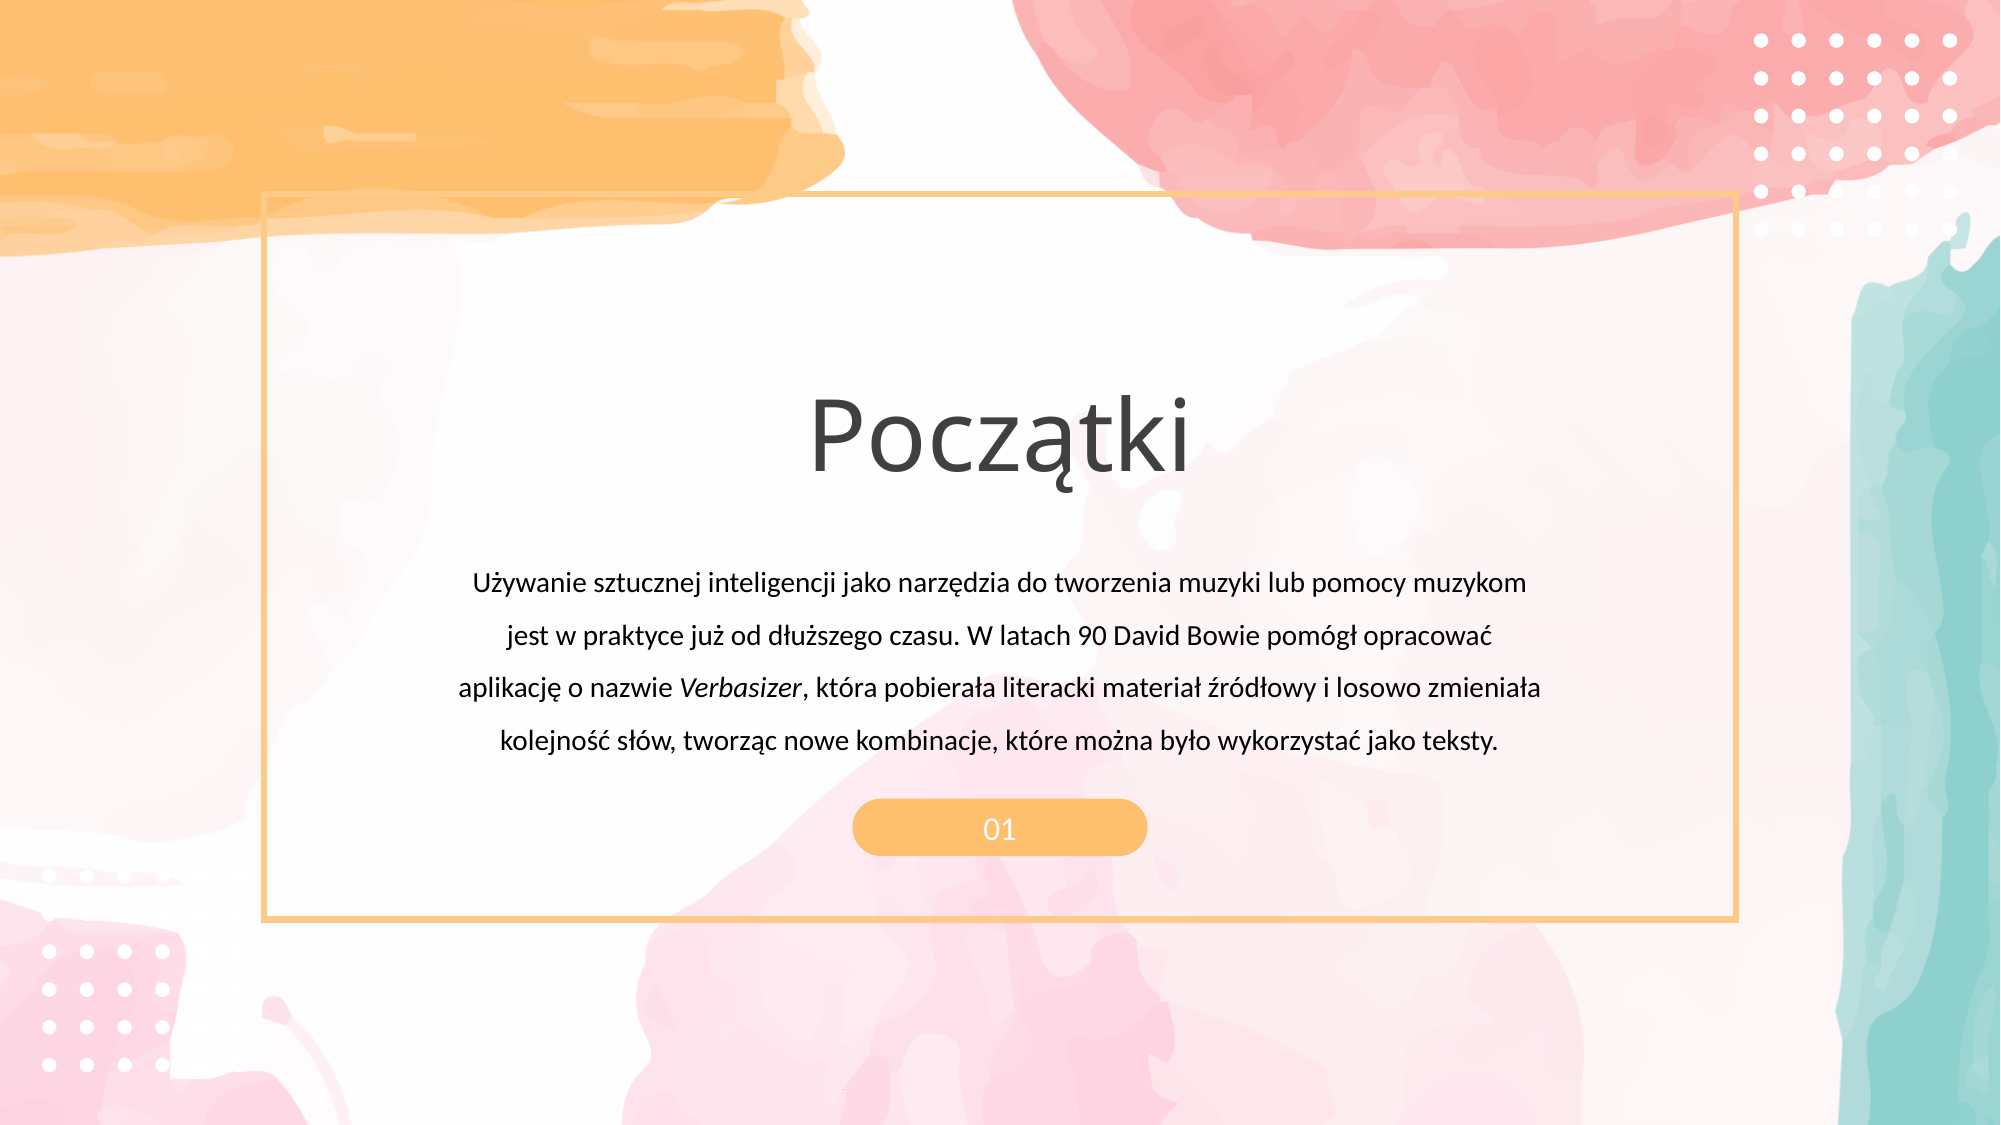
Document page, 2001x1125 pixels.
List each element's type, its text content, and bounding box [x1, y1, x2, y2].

text_box Początki [791, 364, 1209, 500]
picture [0, 0, 2000, 1125]
text_box [263, 193, 1737, 920]
